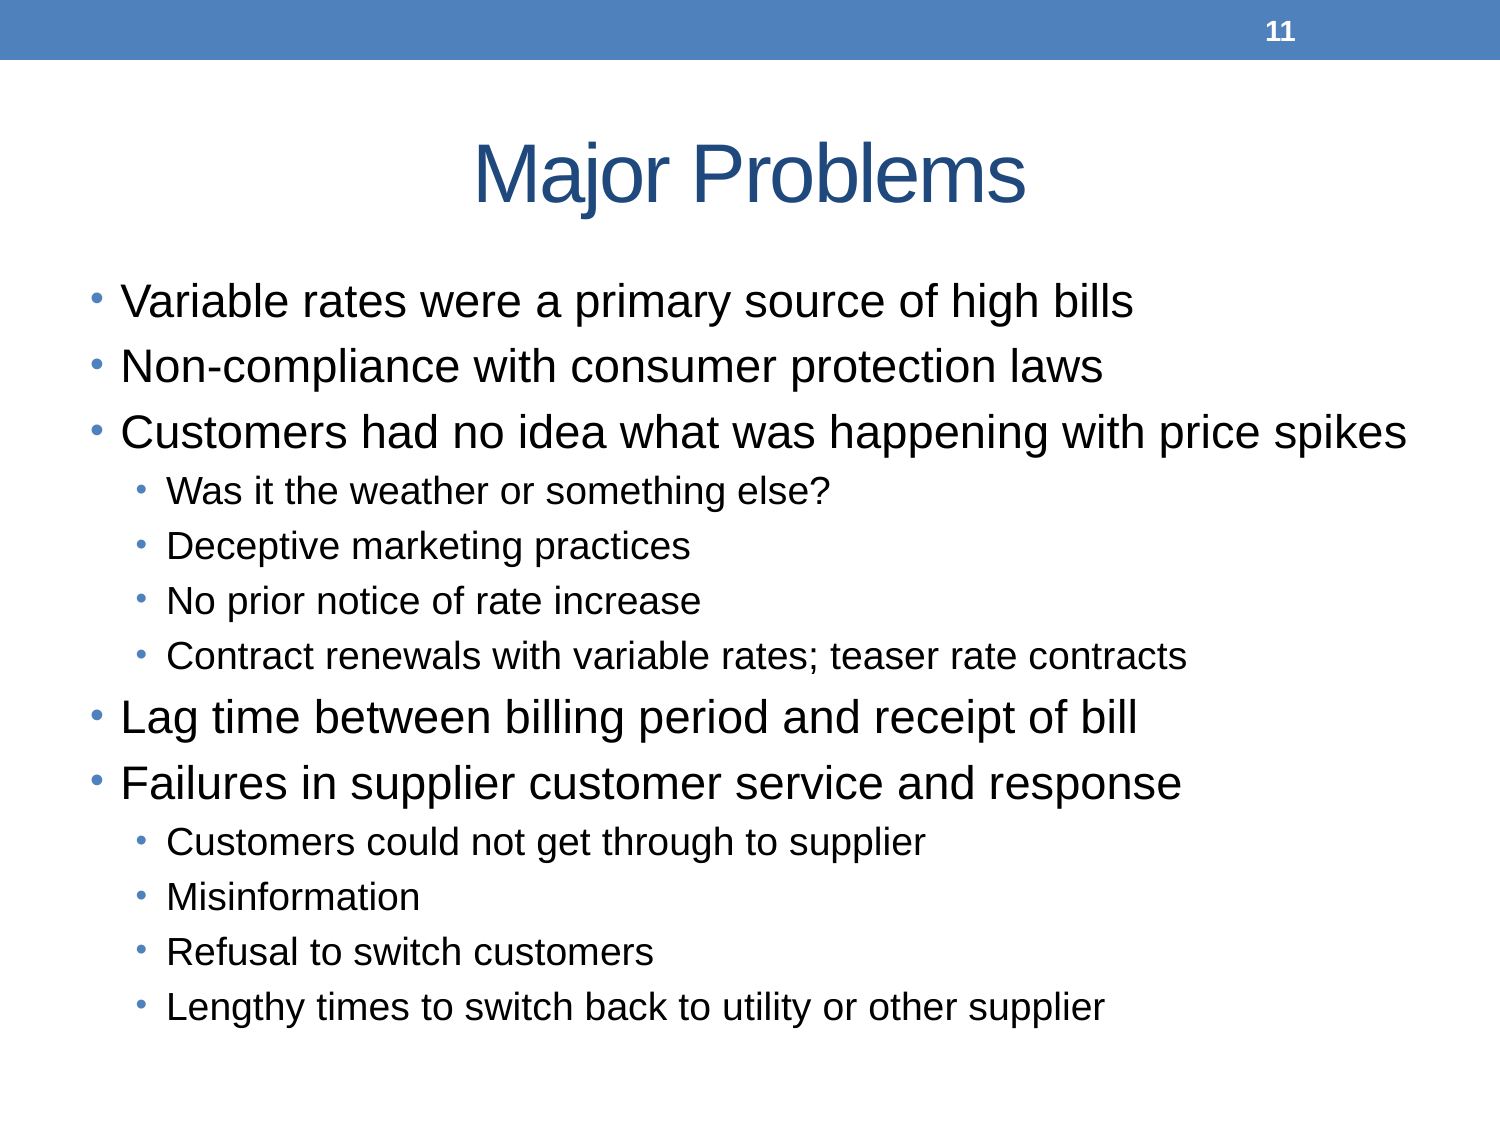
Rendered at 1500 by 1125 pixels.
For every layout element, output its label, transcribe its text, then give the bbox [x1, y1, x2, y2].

title Major Problems [75, 87, 1425, 250]
slide_number 11 [1250, 3, 1425, 57]
list Variable rates were a primary source of high bills Non-compliance with consumer protection laws Customers had no idea what was happening with price spikes Was it the weather or something else? Deceptive marketing practices No prior notice of rate increase Contract renewals with variable rates; teaser rate contracts Lag time between billing period and receipt of bill Failures in supplier customer service and response Customers could not get through to supplier Misinformation Refusal to switch customers Lengthy times to switch back to utility or other supplier [75, 262, 1425, 1063]
